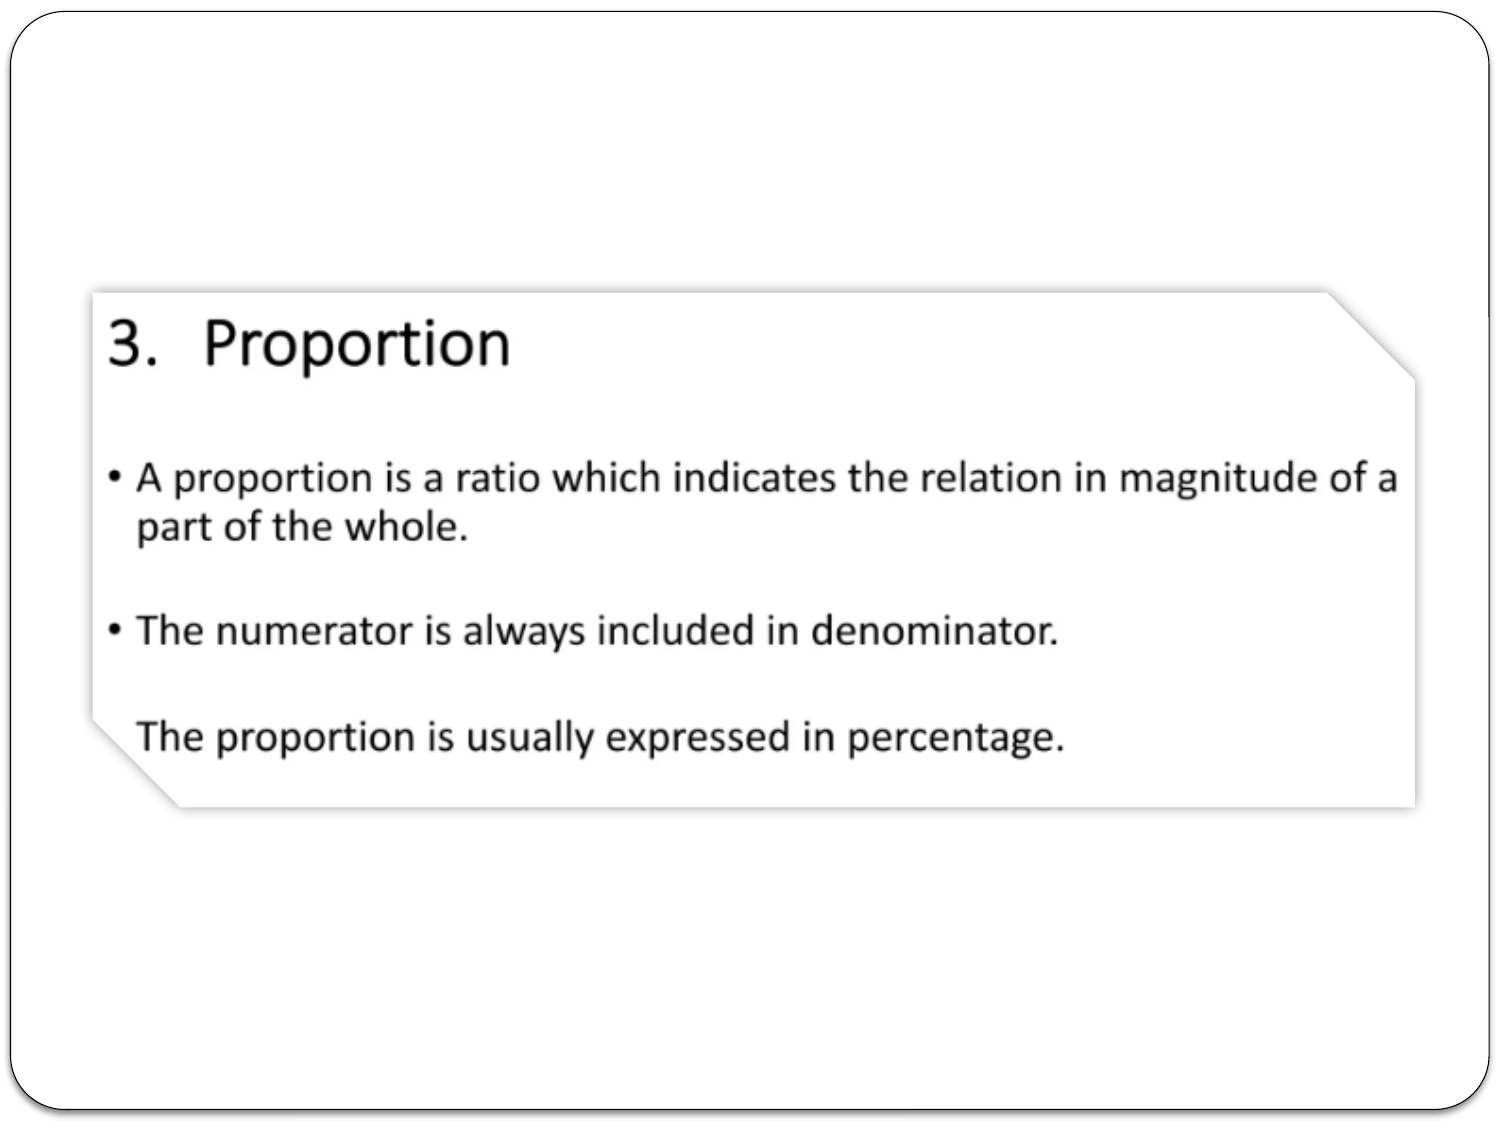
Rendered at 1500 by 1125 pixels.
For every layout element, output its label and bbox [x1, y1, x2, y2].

picture [99, 299, 1408, 801]
